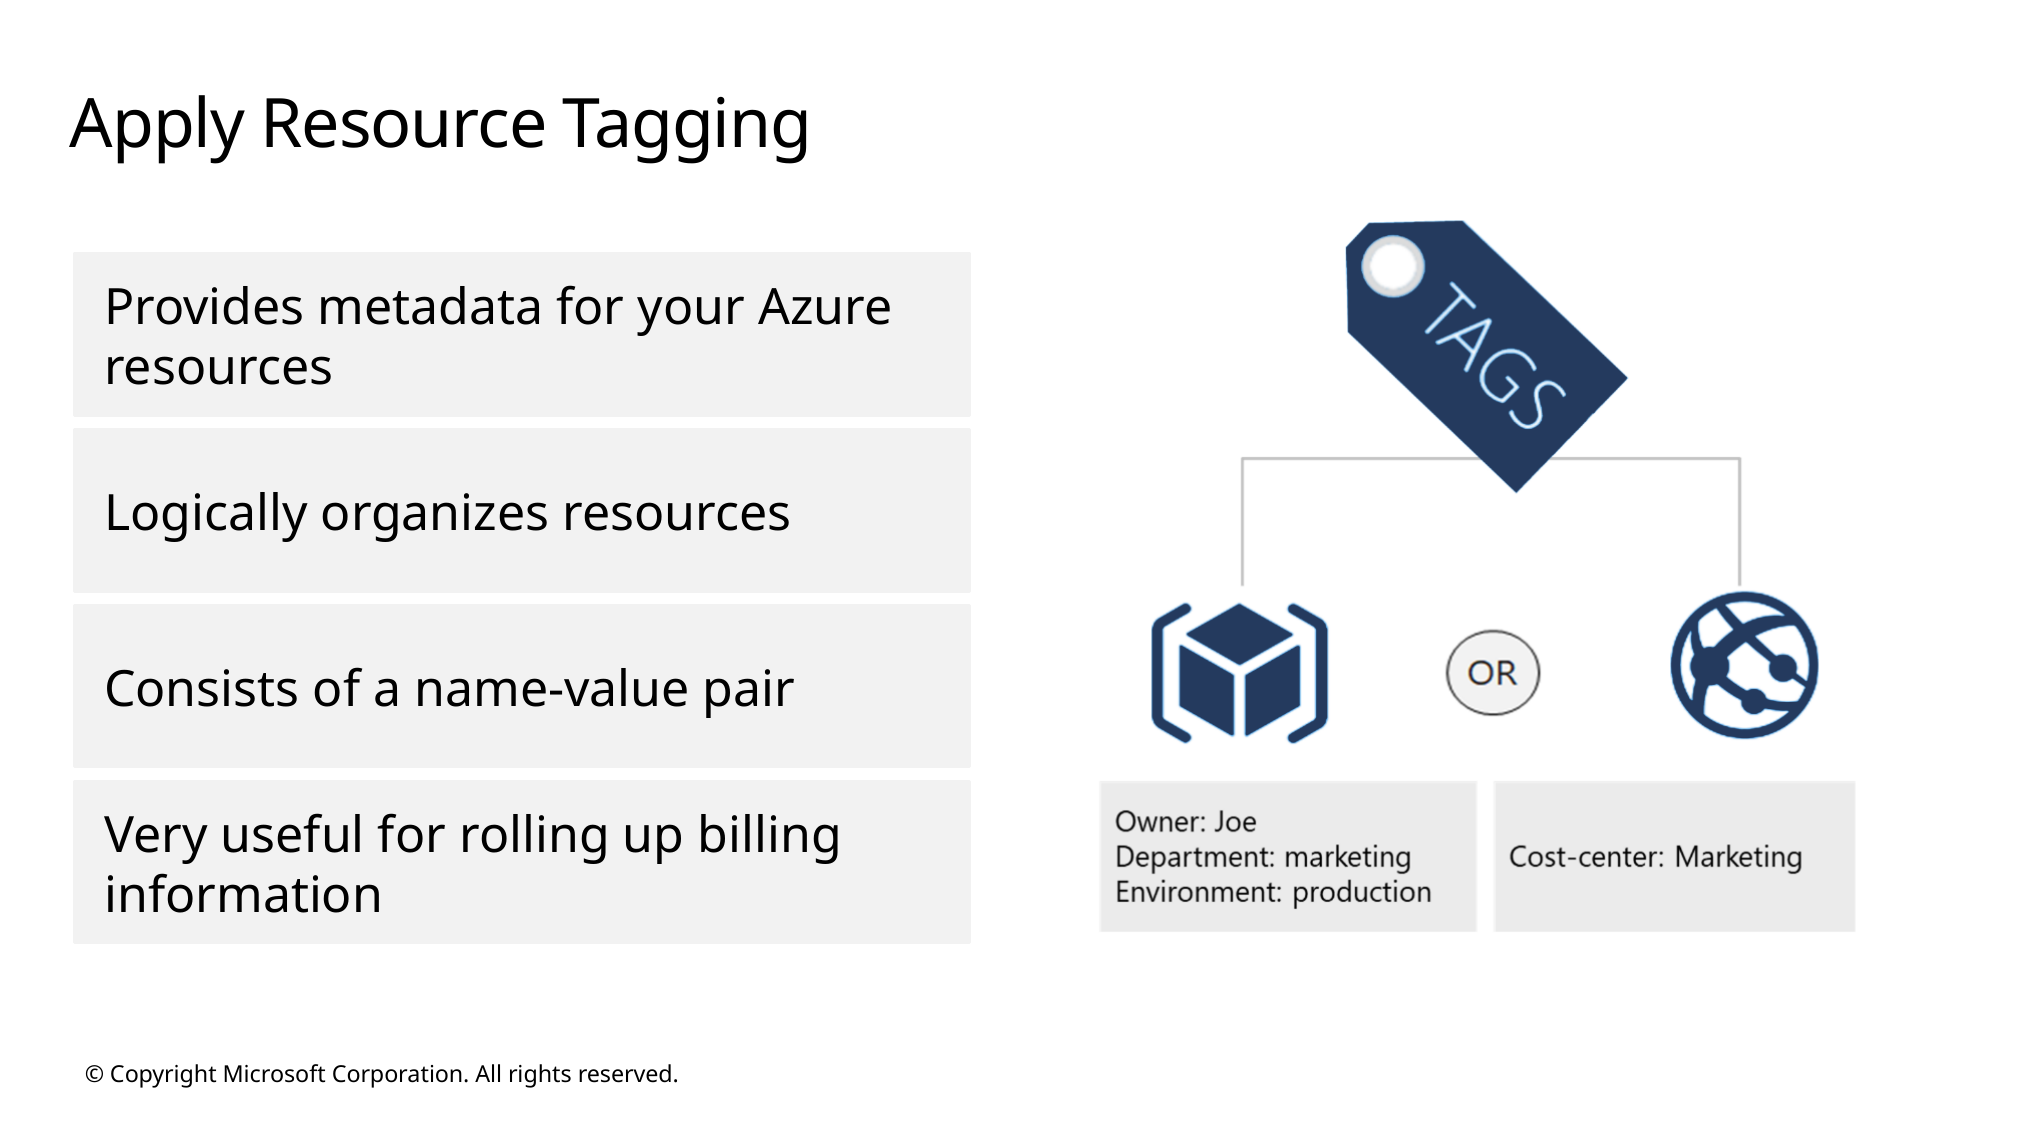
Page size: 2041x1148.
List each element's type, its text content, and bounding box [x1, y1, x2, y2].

text_box Provides metadata for your Azure resources [73, 253, 970, 416]
title Apply Resource Tagging [70, 73, 1968, 188]
text_box Very useful for rolling up billing information [73, 781, 970, 944]
text_box Logically organizes resources [73, 429, 970, 592]
text_box Consists of a name-value pair [73, 605, 970, 768]
picture [986, 187, 1967, 959]
